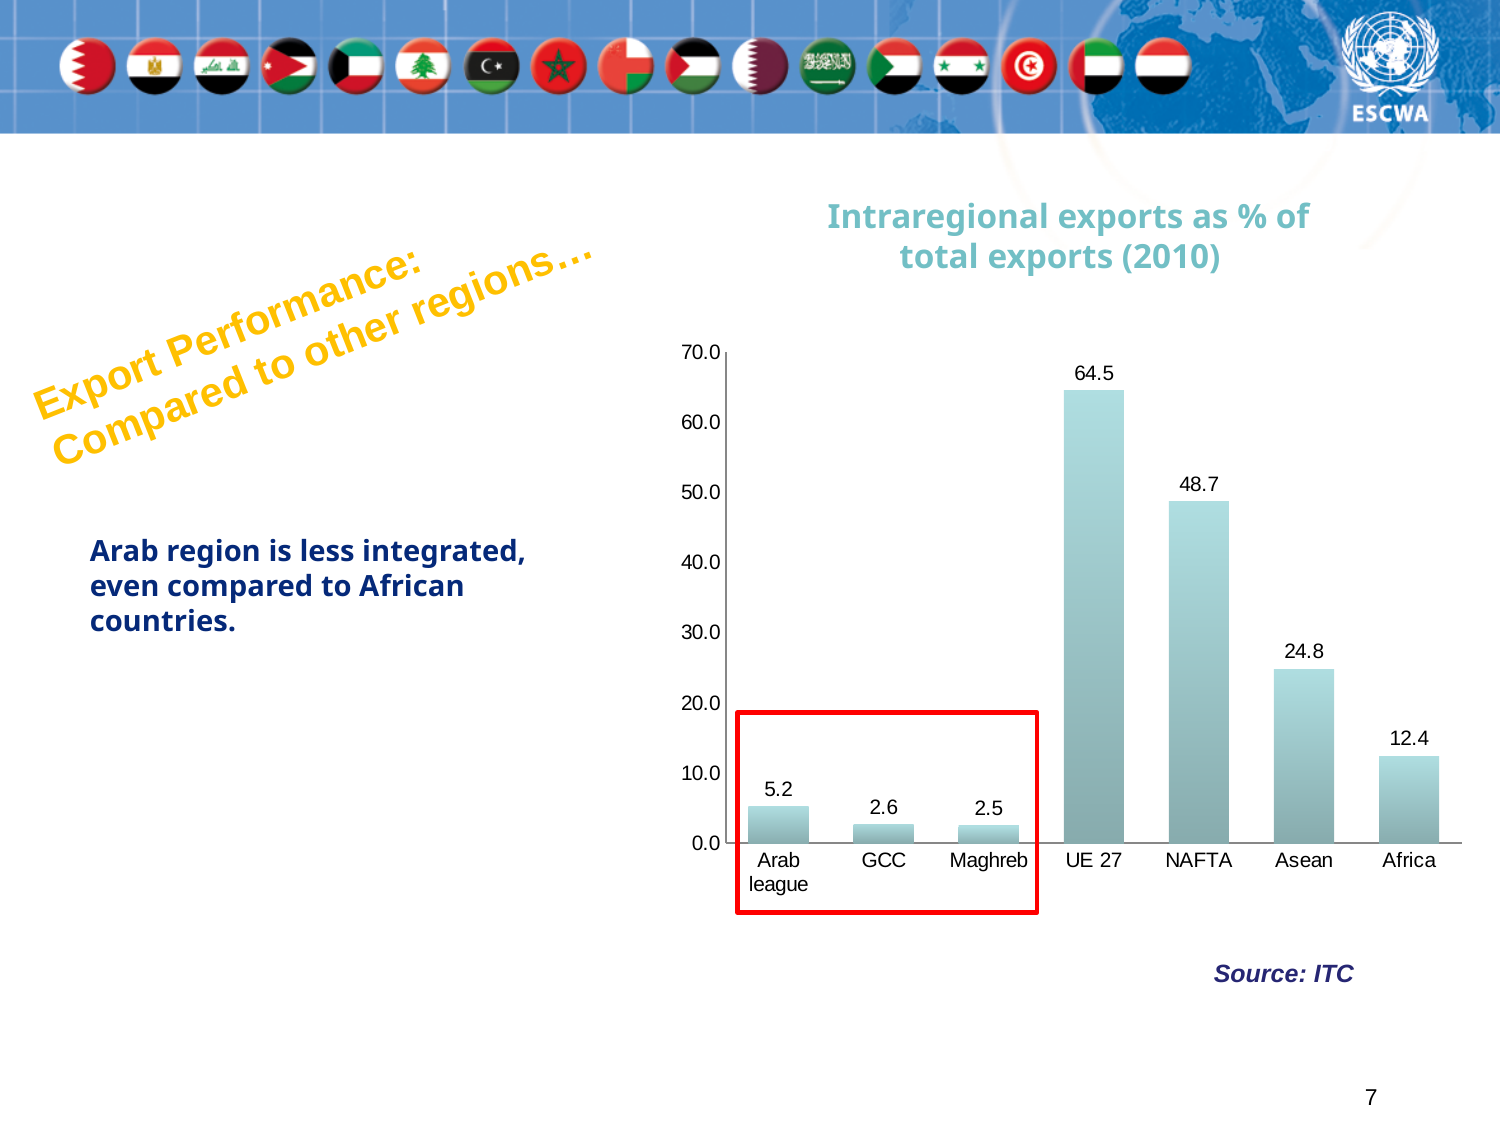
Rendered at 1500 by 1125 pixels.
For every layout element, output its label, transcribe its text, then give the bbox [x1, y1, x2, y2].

text_box Export Performance: Compared to other regions… [9, 104, 750, 489]
picture [0, 0, 1500, 1125]
text_box Arab region is less integrated, even compared to African countries. [75, 524, 575, 645]
chart [612, 312, 1463, 938]
slide_number 7 [1350, 1074, 1450, 1125]
text_box Intraregional exports as % of total exports (2010) [787, 187, 1350, 282]
text_box Source: ITC [1125, 950, 1450, 995]
